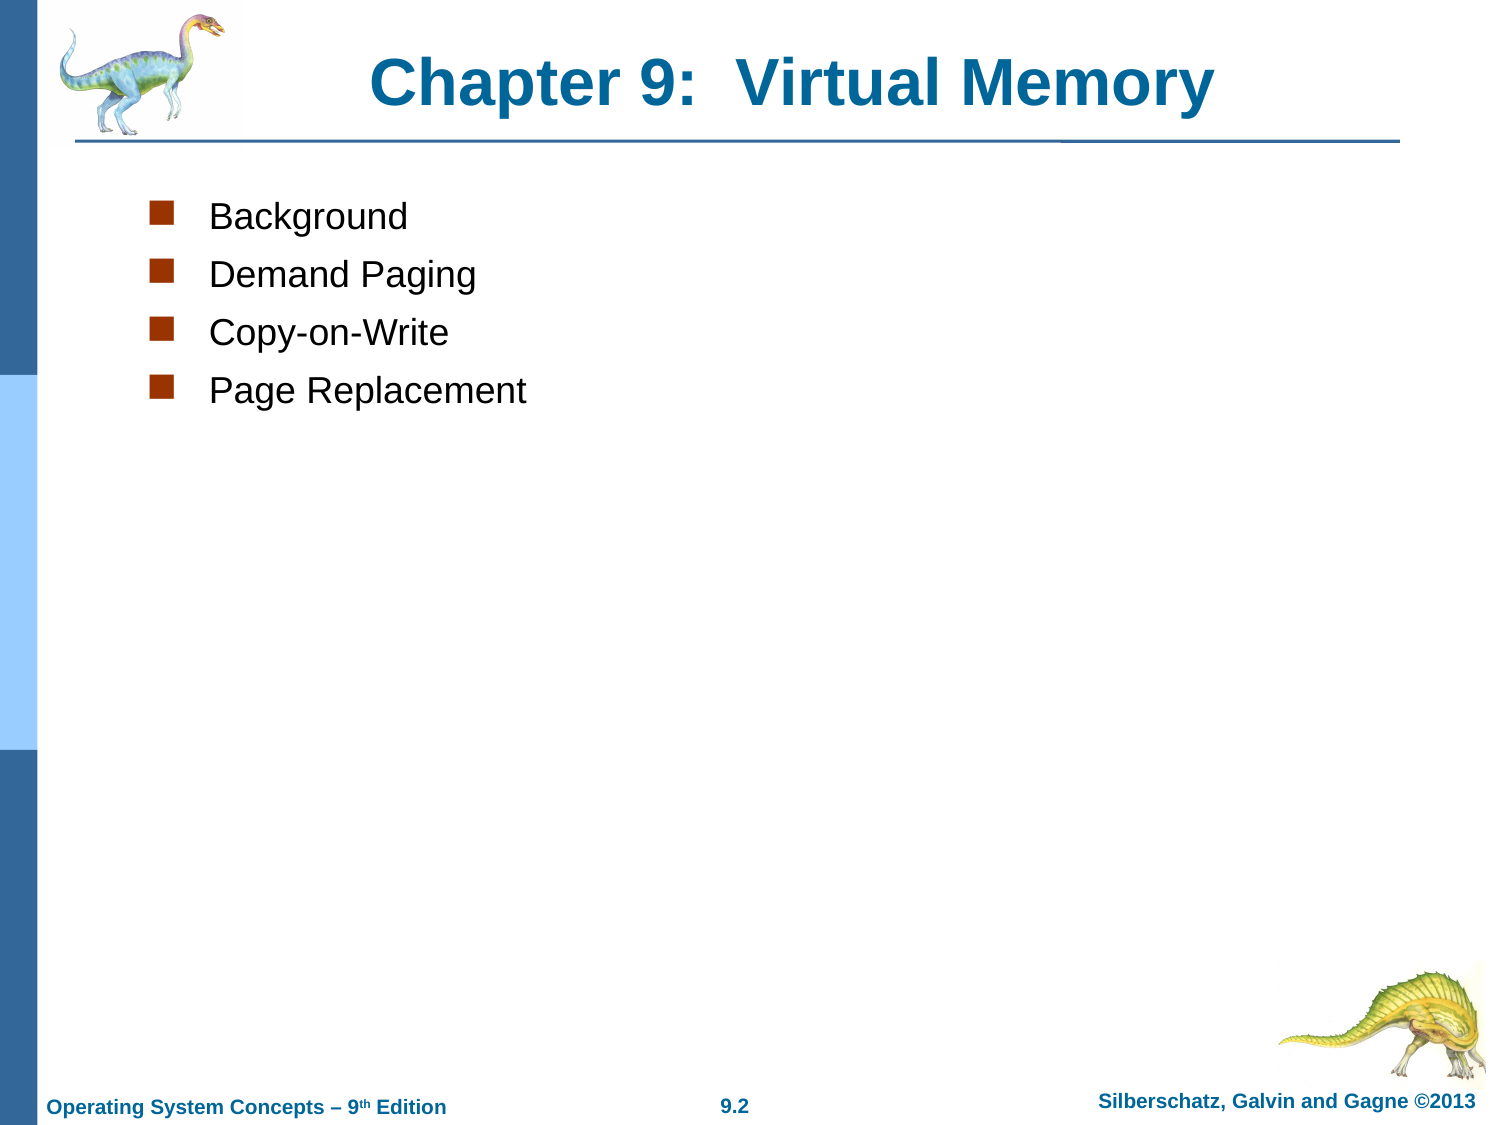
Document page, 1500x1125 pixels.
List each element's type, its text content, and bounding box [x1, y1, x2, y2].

picture [46, 0, 243, 149]
title Chapter 9: Virtual Memory [160, 31, 1426, 127]
list Background Demand Paging Copy-on-Write Page Replacement [137, 184, 1488, 928]
picture [1275, 959, 1486, 1090]
